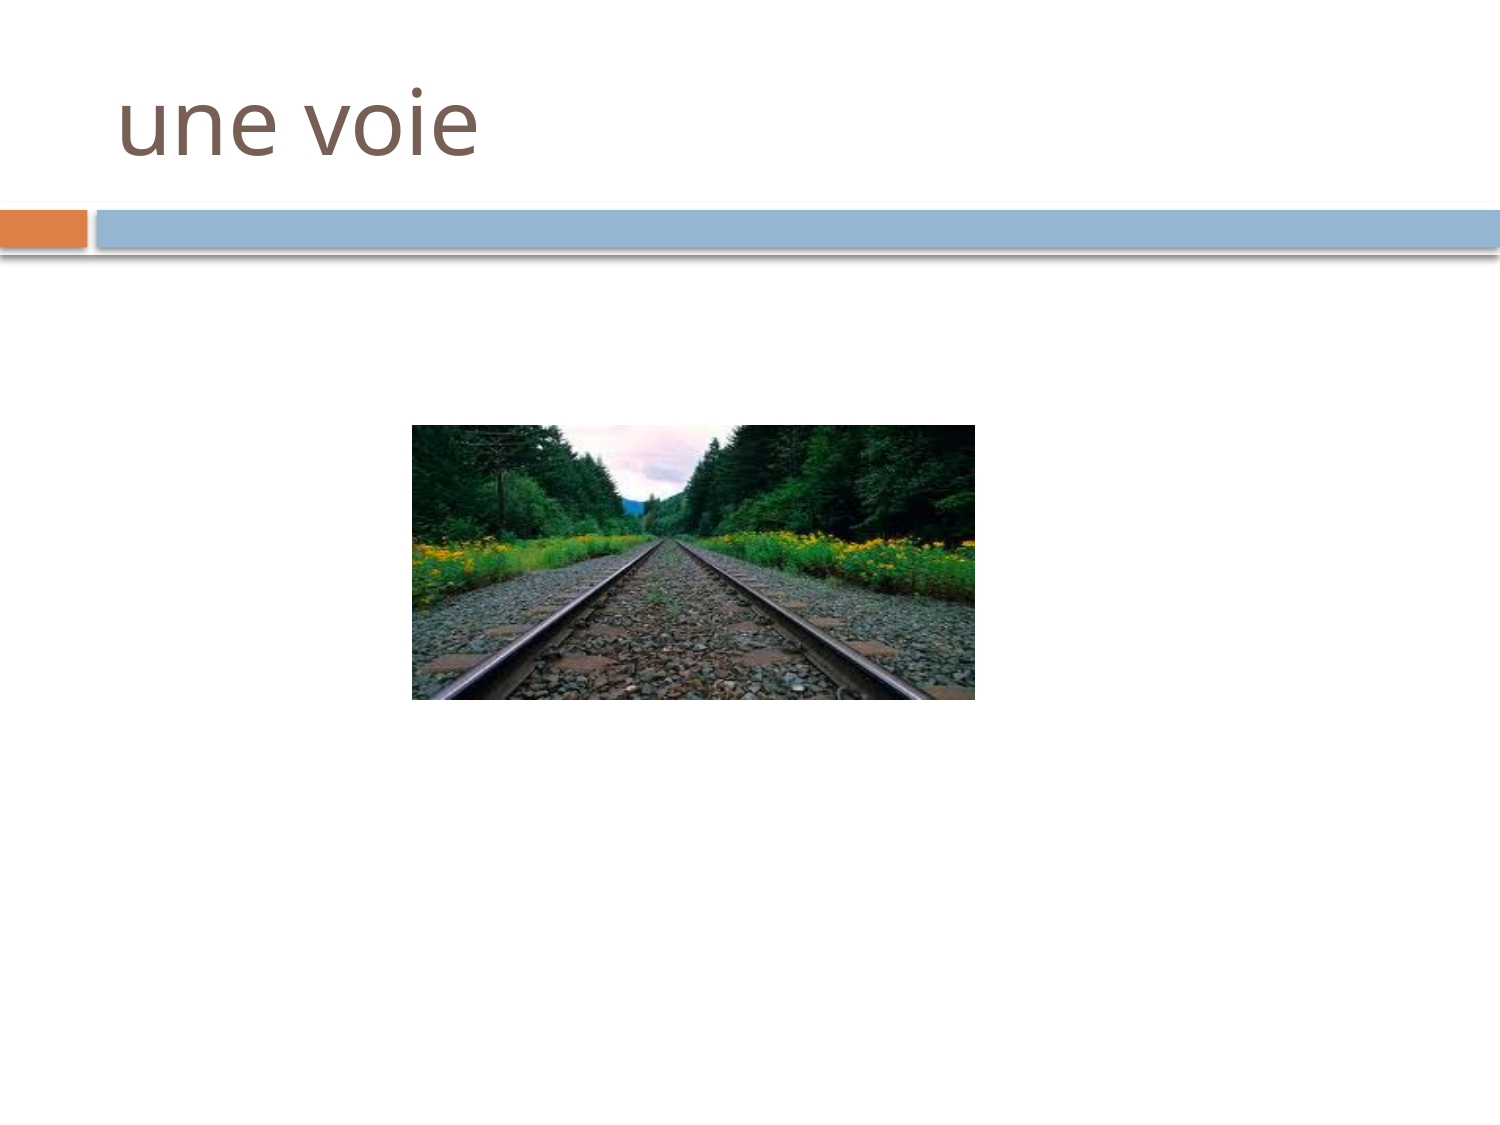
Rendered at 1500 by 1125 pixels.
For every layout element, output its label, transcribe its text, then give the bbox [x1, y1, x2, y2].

title une voie [100, 37, 1438, 200]
picture [412, 425, 976, 700]
